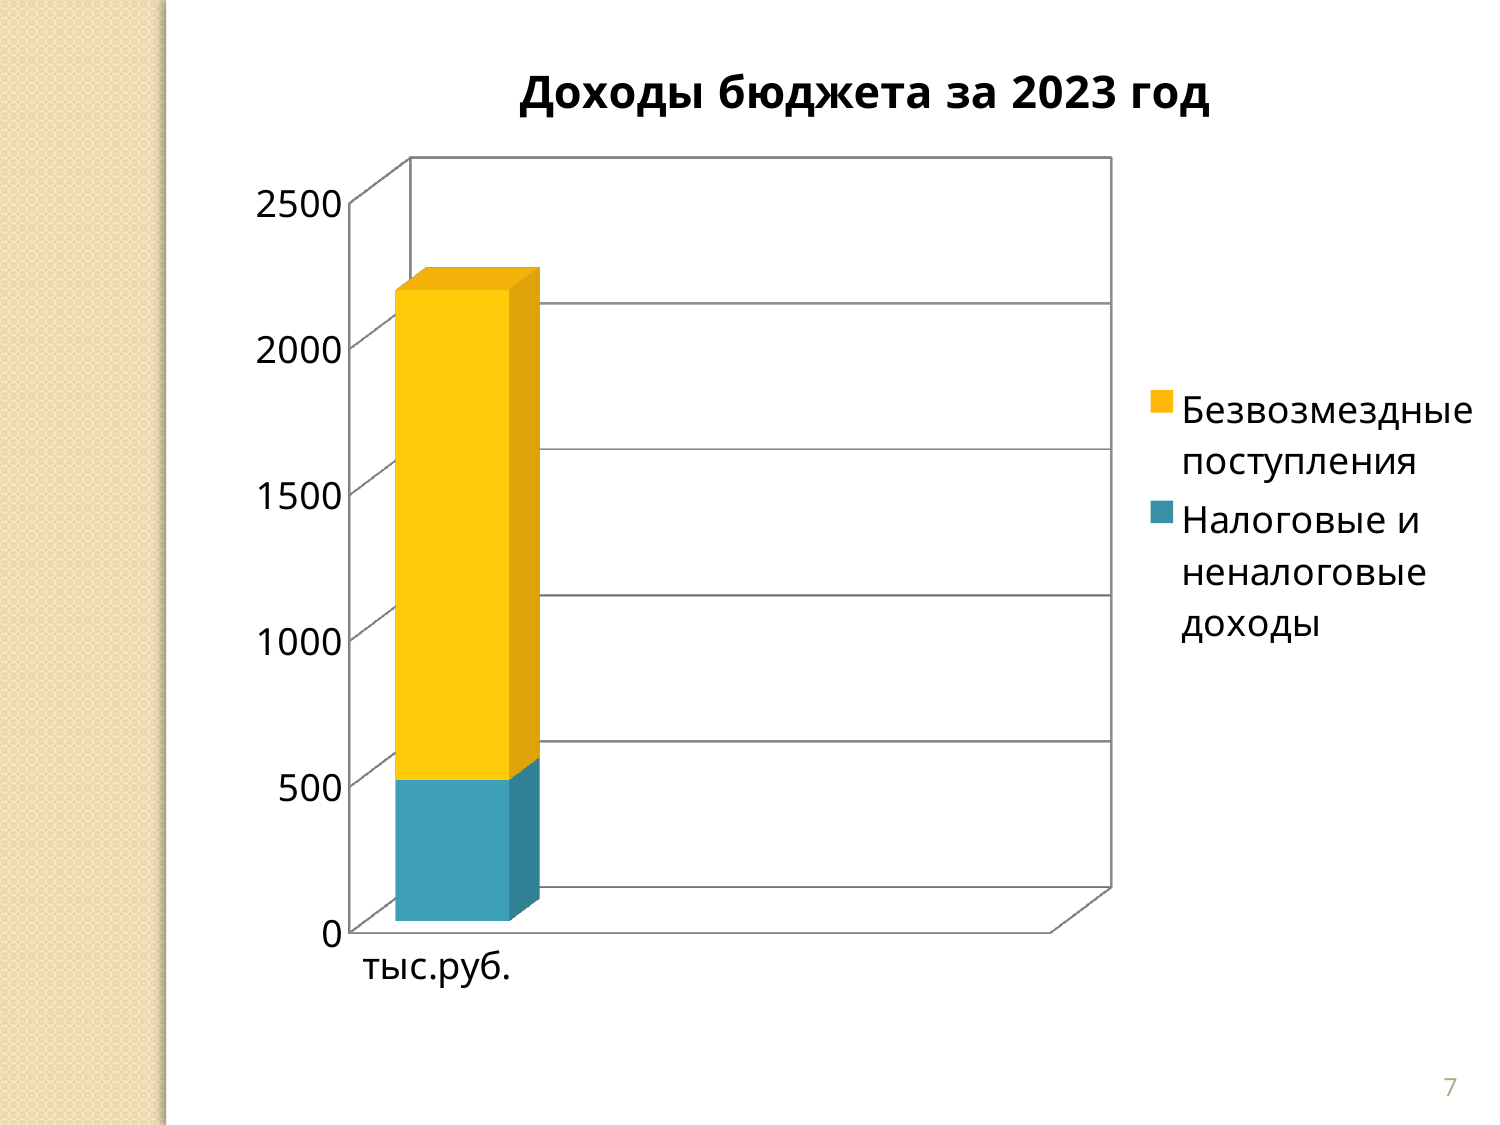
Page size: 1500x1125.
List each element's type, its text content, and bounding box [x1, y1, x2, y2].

chart [229, 18, 1500, 1012]
slide_number 7 [1413, 1034, 1488, 1113]
